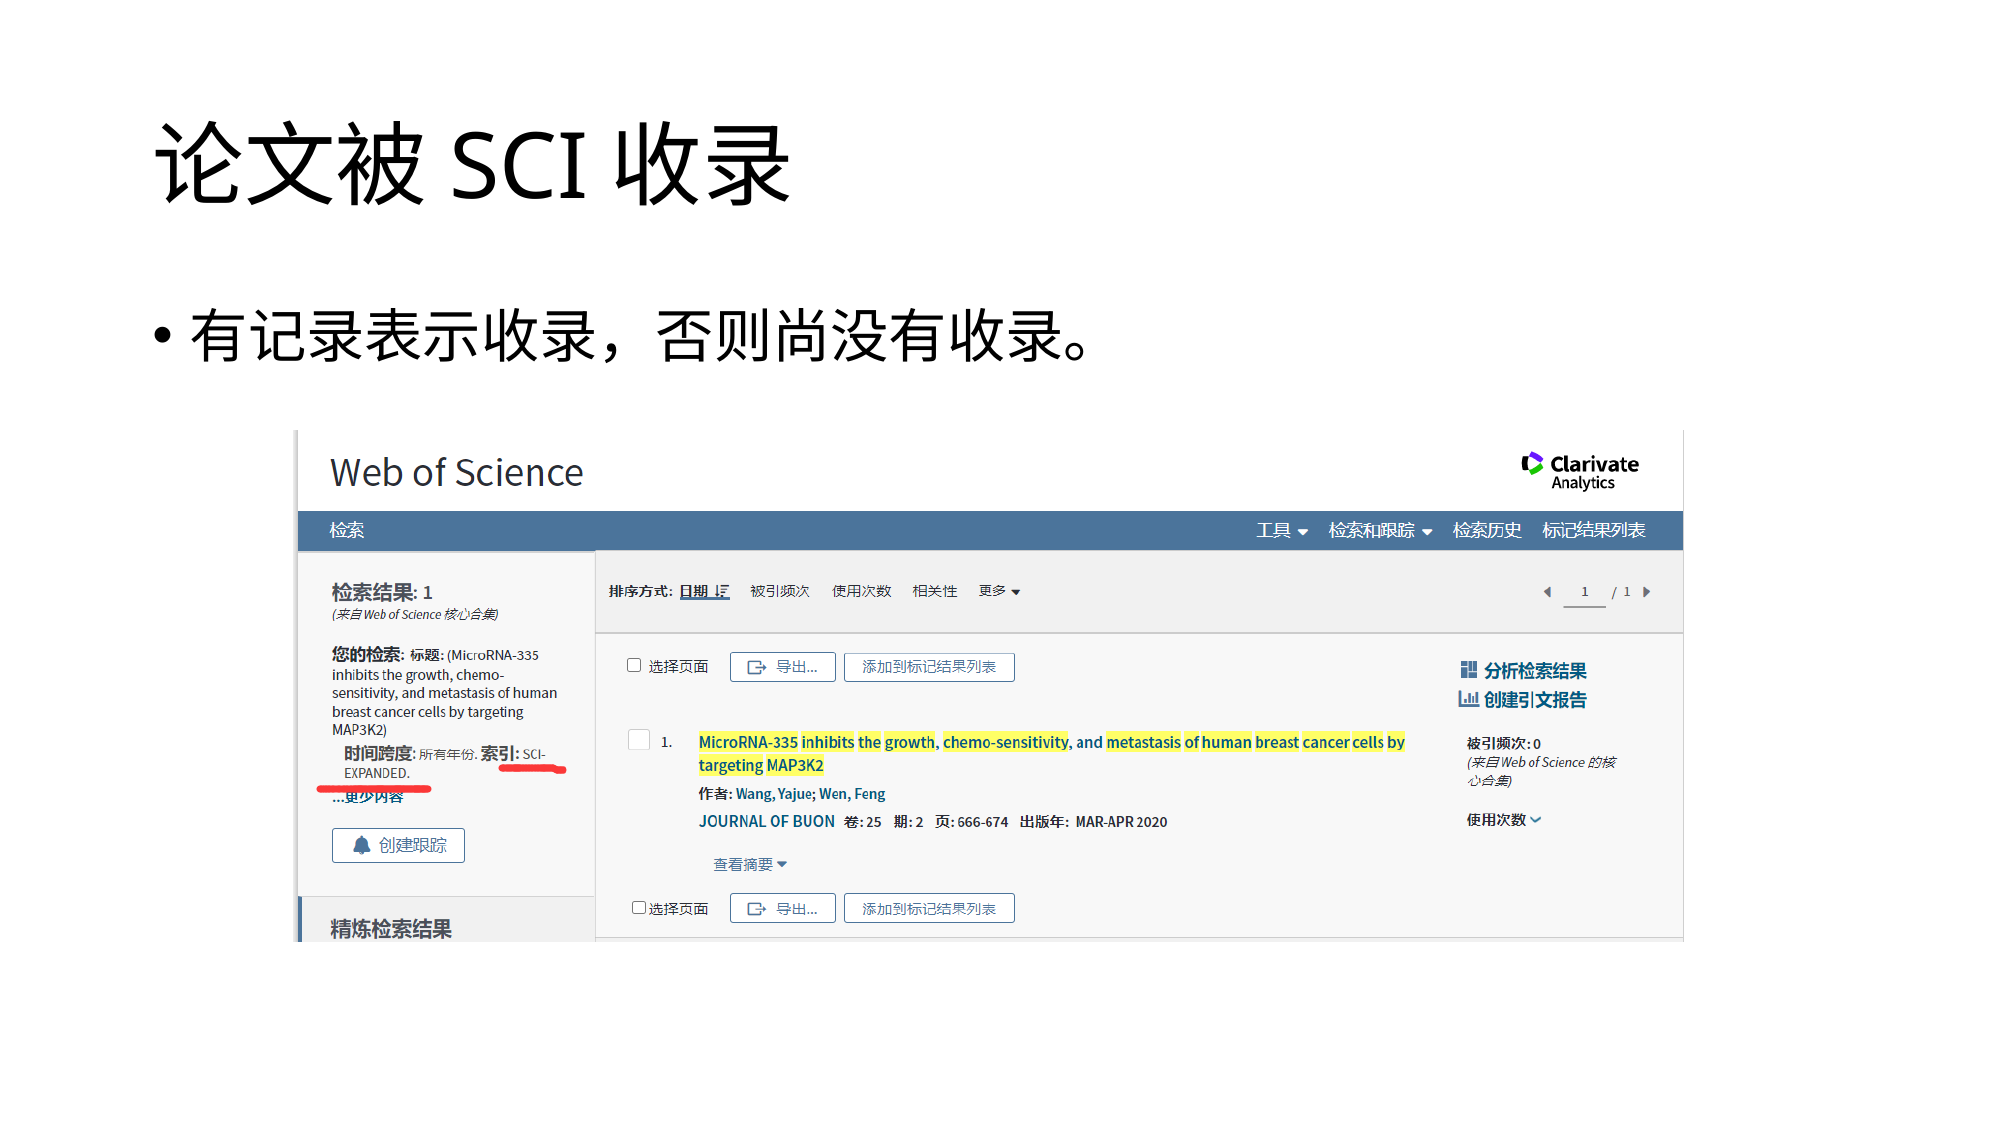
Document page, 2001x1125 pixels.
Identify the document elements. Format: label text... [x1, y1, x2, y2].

list 有记录表示收录，否则尚没有收录。 [137, 299, 1863, 1014]
picture [293, 430, 1684, 942]
title 论文被SCI收录 [137, 59, 1863, 278]
